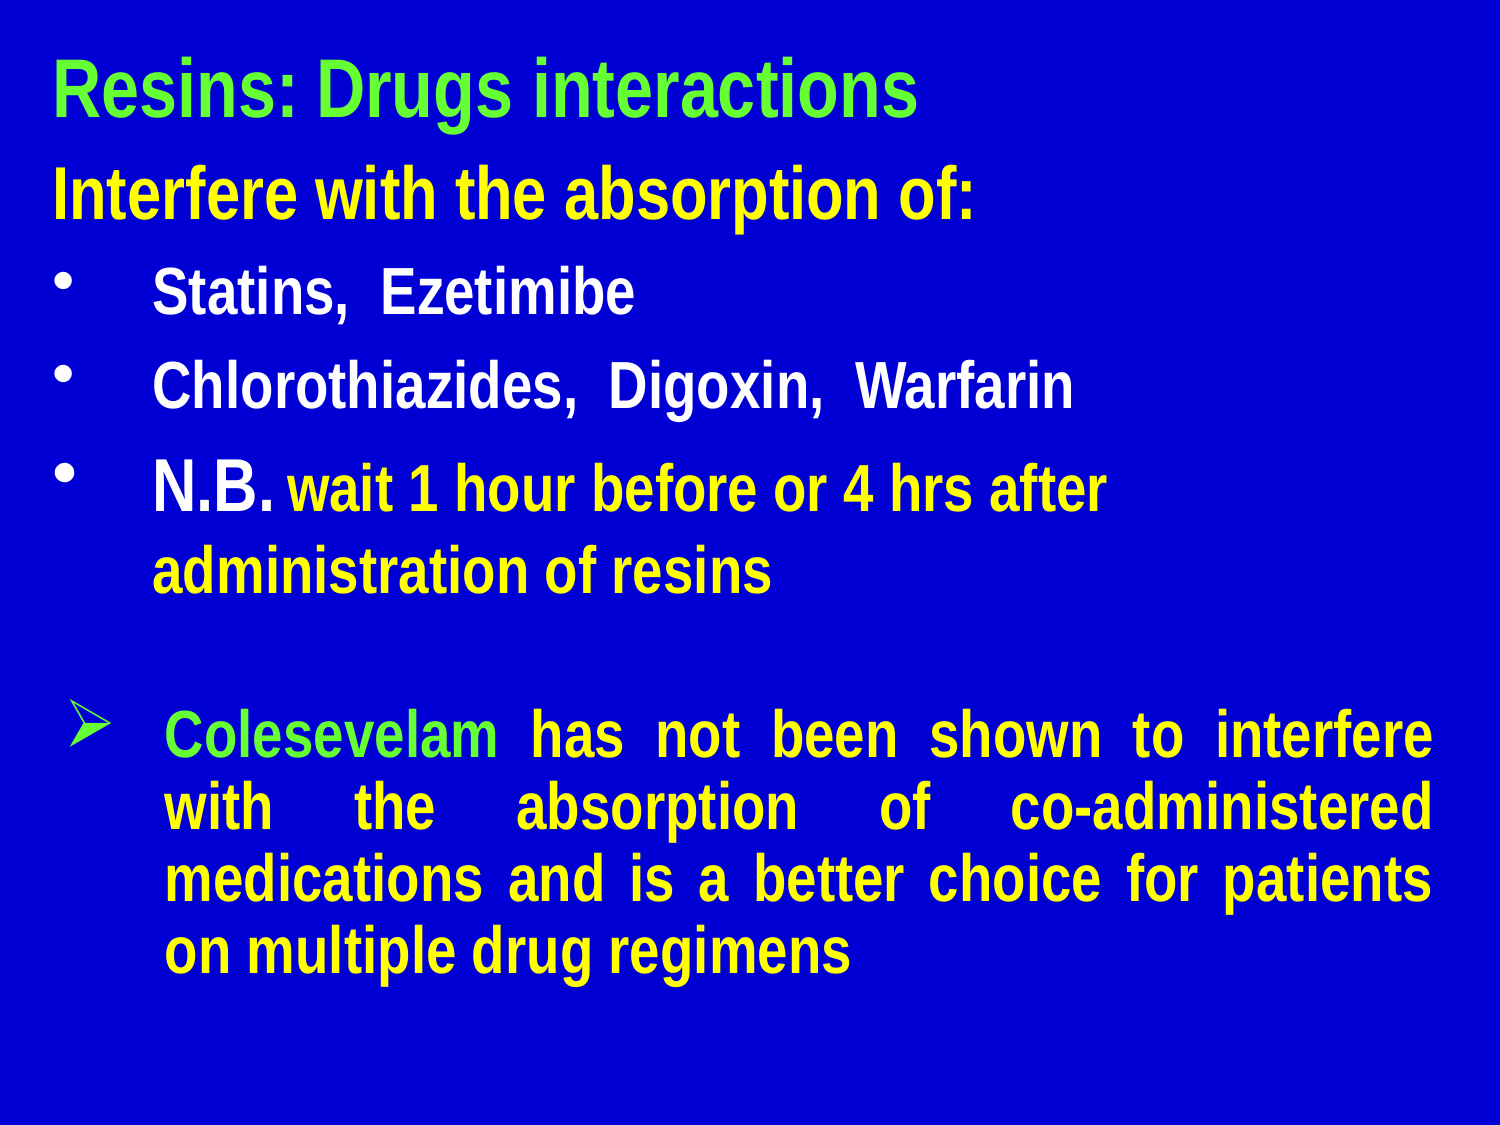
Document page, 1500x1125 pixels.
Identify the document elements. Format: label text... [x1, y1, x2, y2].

list Interfere with the absorption of: Statins, Ezetimibe Chlorothiazides, Digoxin, Warfarin N.B. wait 1 hour before or 4 hrs after administration of resins [37, 137, 1313, 813]
text_box Colesevelam has not been shown to interfere with the absorption of co-administered medications and is a better choice for patients on multiple drug regimens [50, 692, 1450, 996]
title Resins: Drugs interactions [37, 0, 1313, 137]
